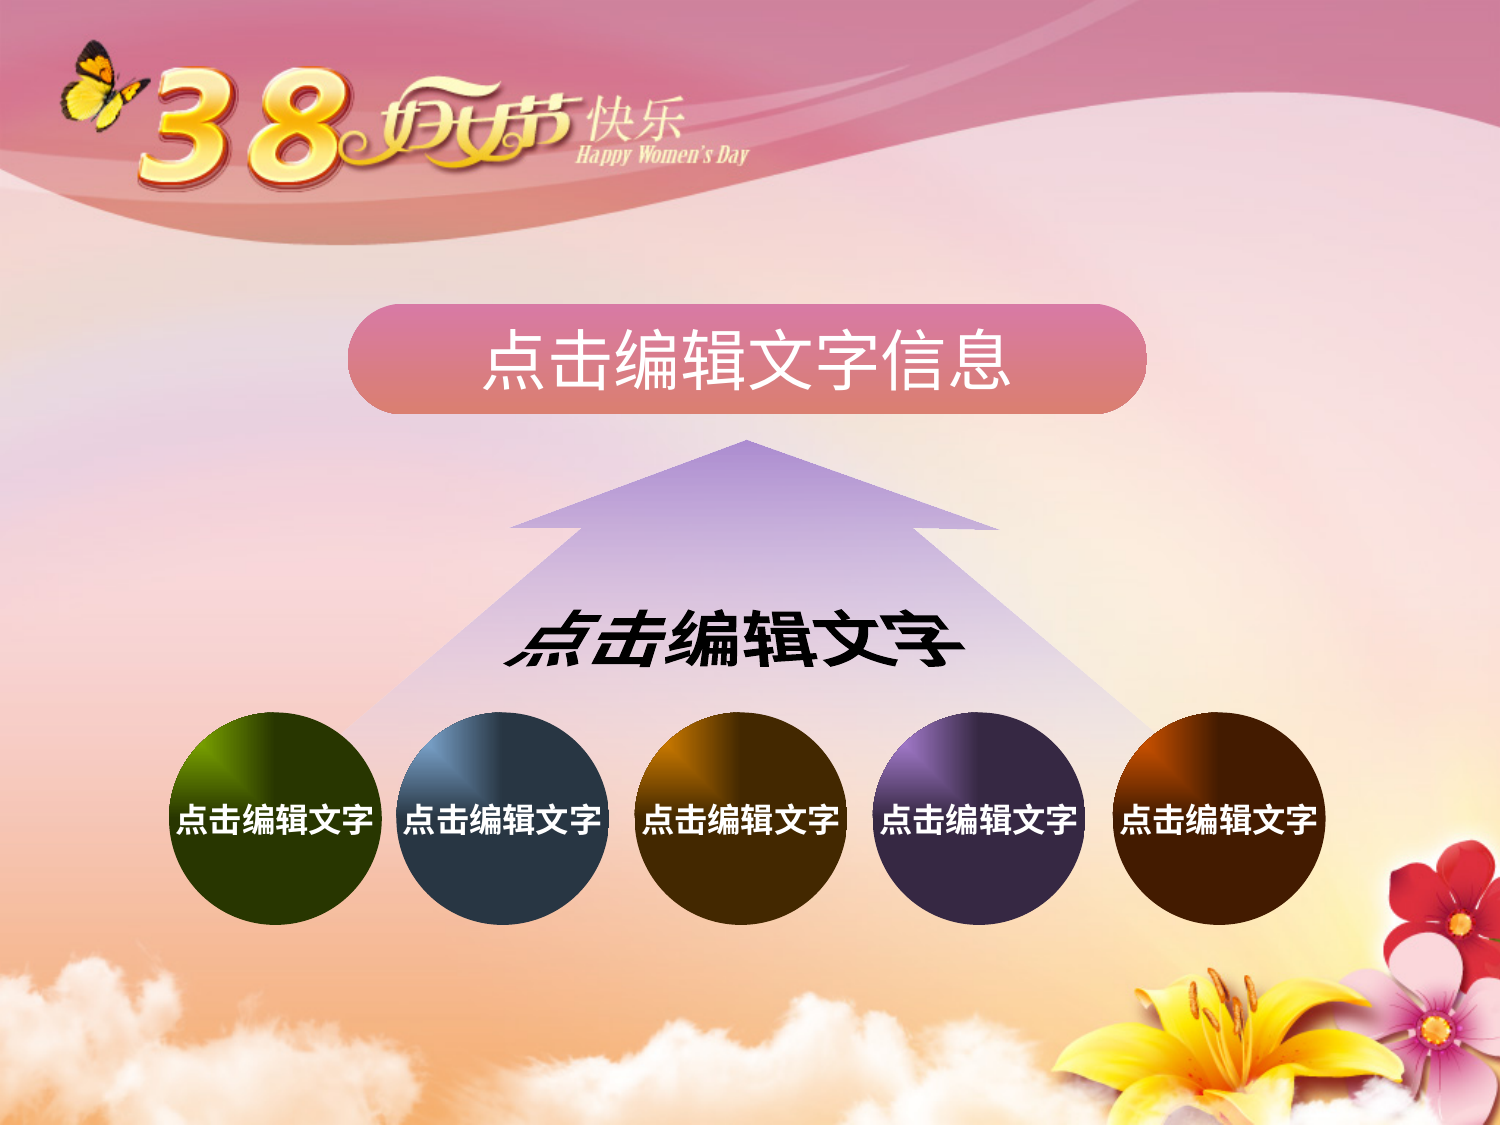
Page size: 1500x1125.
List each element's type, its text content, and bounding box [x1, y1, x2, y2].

text_box 点击编辑文字信息 [347, 303, 1148, 415]
text_box 点击编辑文字 [396, 712, 610, 925]
text_box [340, 439, 1156, 877]
text_box [173, 869, 185, 877]
text_box [1309, 867, 1326, 877]
text_box 点击编辑文字 [1112, 712, 1326, 925]
picture [0, 0, 1500, 1125]
text_box 点击编辑文字 [169, 712, 382, 925]
text_box 点击编辑文字 [872, 712, 1086, 925]
text_box 点击编辑文字 [634, 712, 848, 925]
